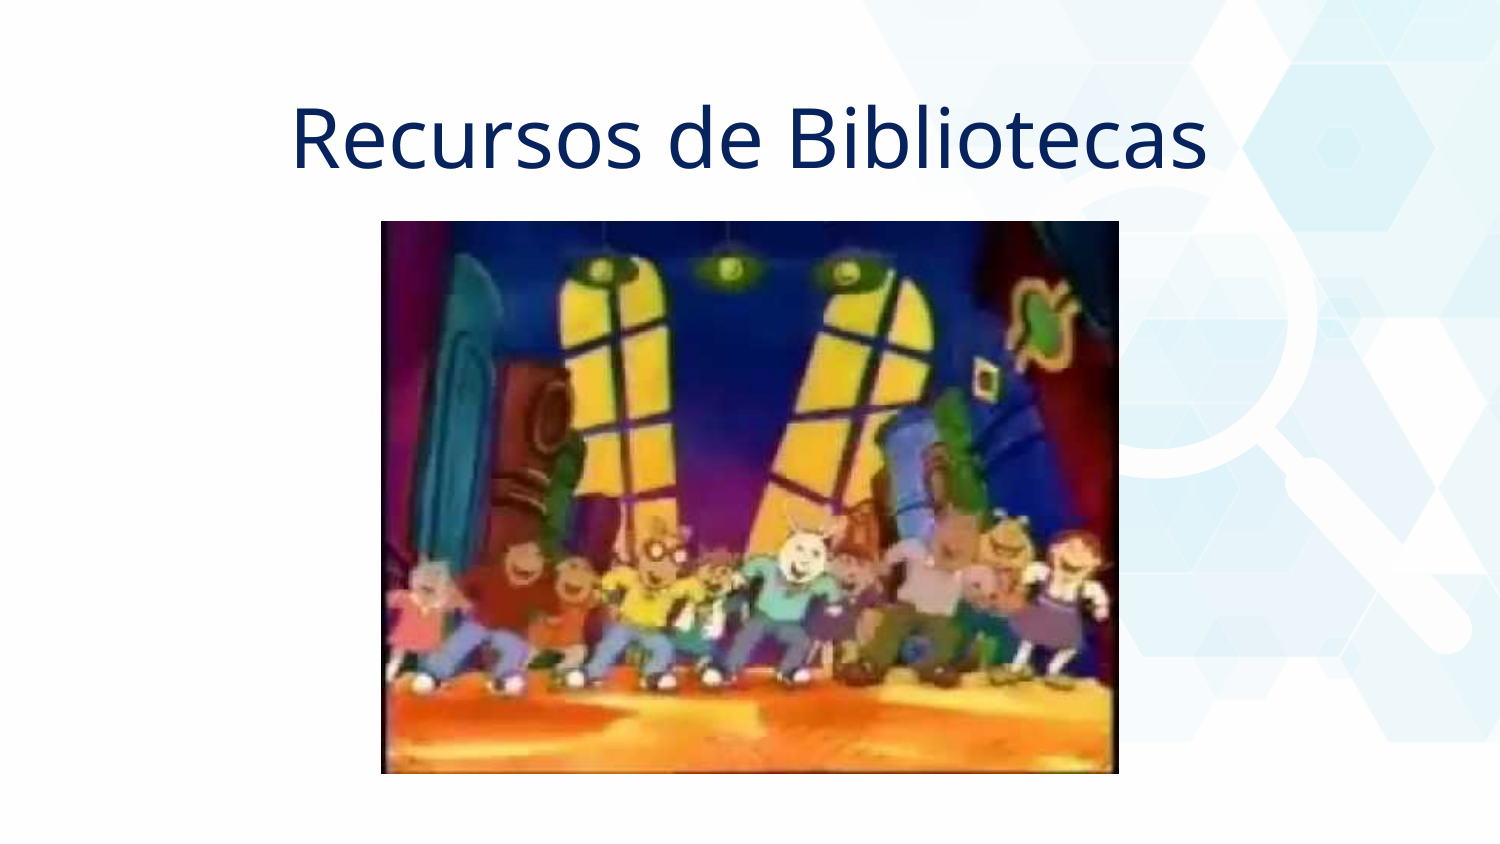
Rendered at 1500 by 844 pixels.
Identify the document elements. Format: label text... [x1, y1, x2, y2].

picture [381, 220, 1119, 774]
title Recursos de Bibliotecas [0, 70, 1500, 207]
